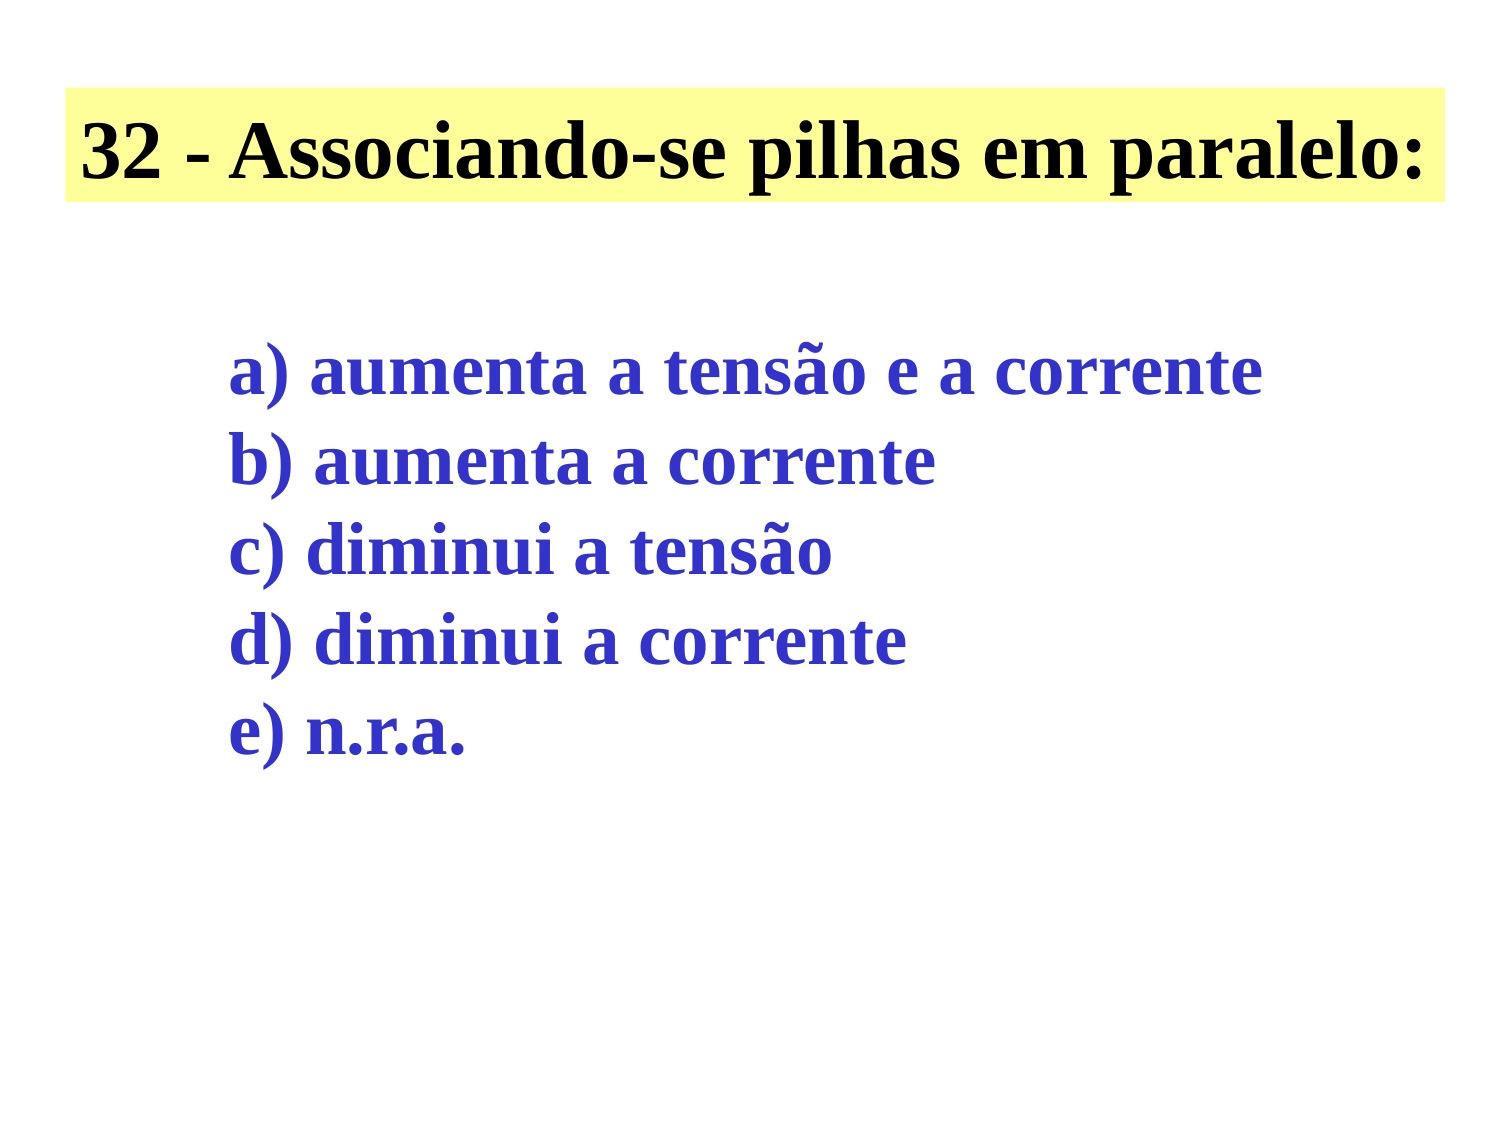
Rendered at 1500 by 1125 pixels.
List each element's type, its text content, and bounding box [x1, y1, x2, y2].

text_box a) aumenta a tensão e a corrente b) aumenta a corrente c) diminui a tensão d) diminui a corrente e) n.r.a. [213, 312, 1280, 778]
text_box 32 - Associando-se pilhas em paralelo: [65, 87, 1445, 203]
